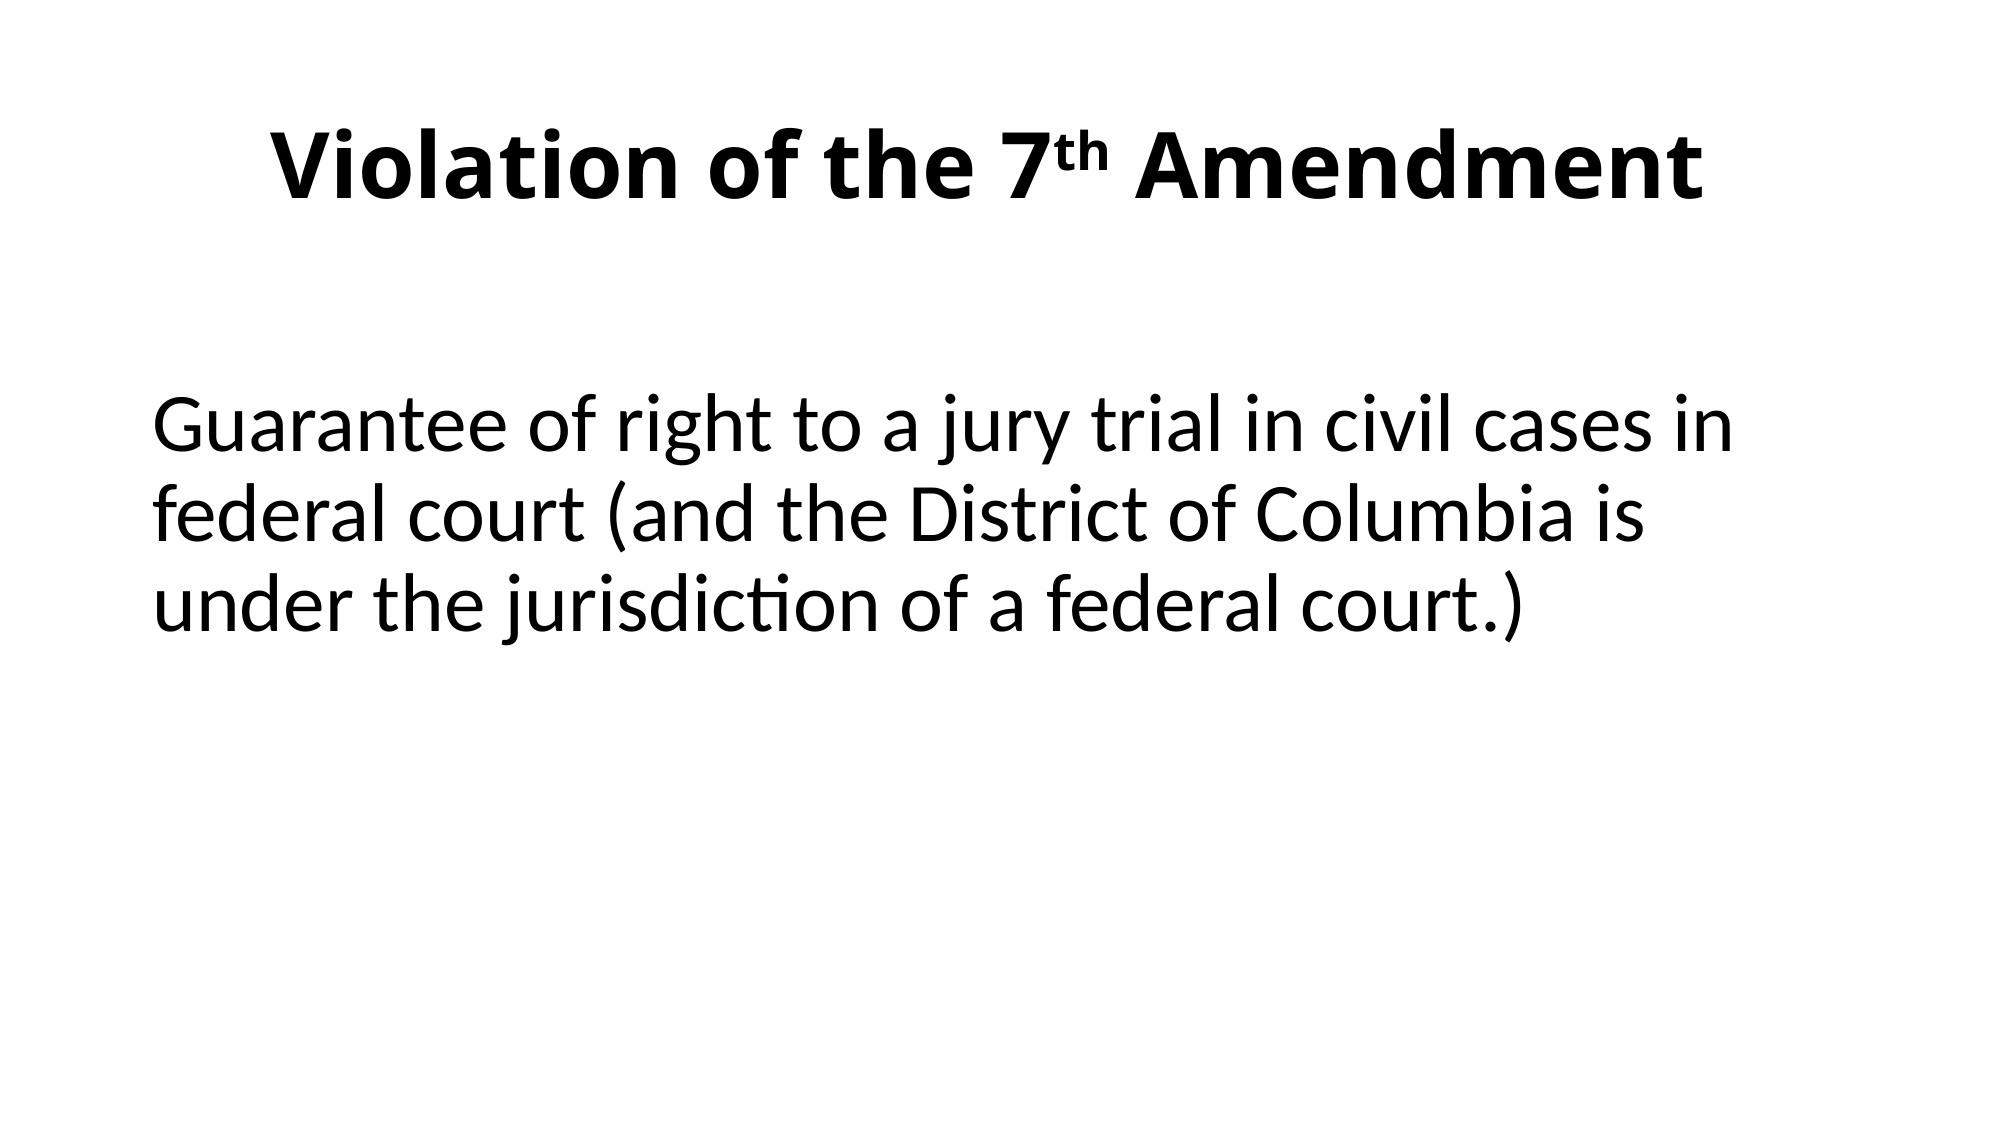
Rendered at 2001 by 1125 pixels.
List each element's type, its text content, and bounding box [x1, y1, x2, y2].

title Violation of the 7th Amendment [137, 59, 1863, 278]
list Guarantee of right to a jury trial in civil cases in federal court (and the District of Columbia is under the jurisdiction of a federal court.) [137, 372, 1863, 1014]
